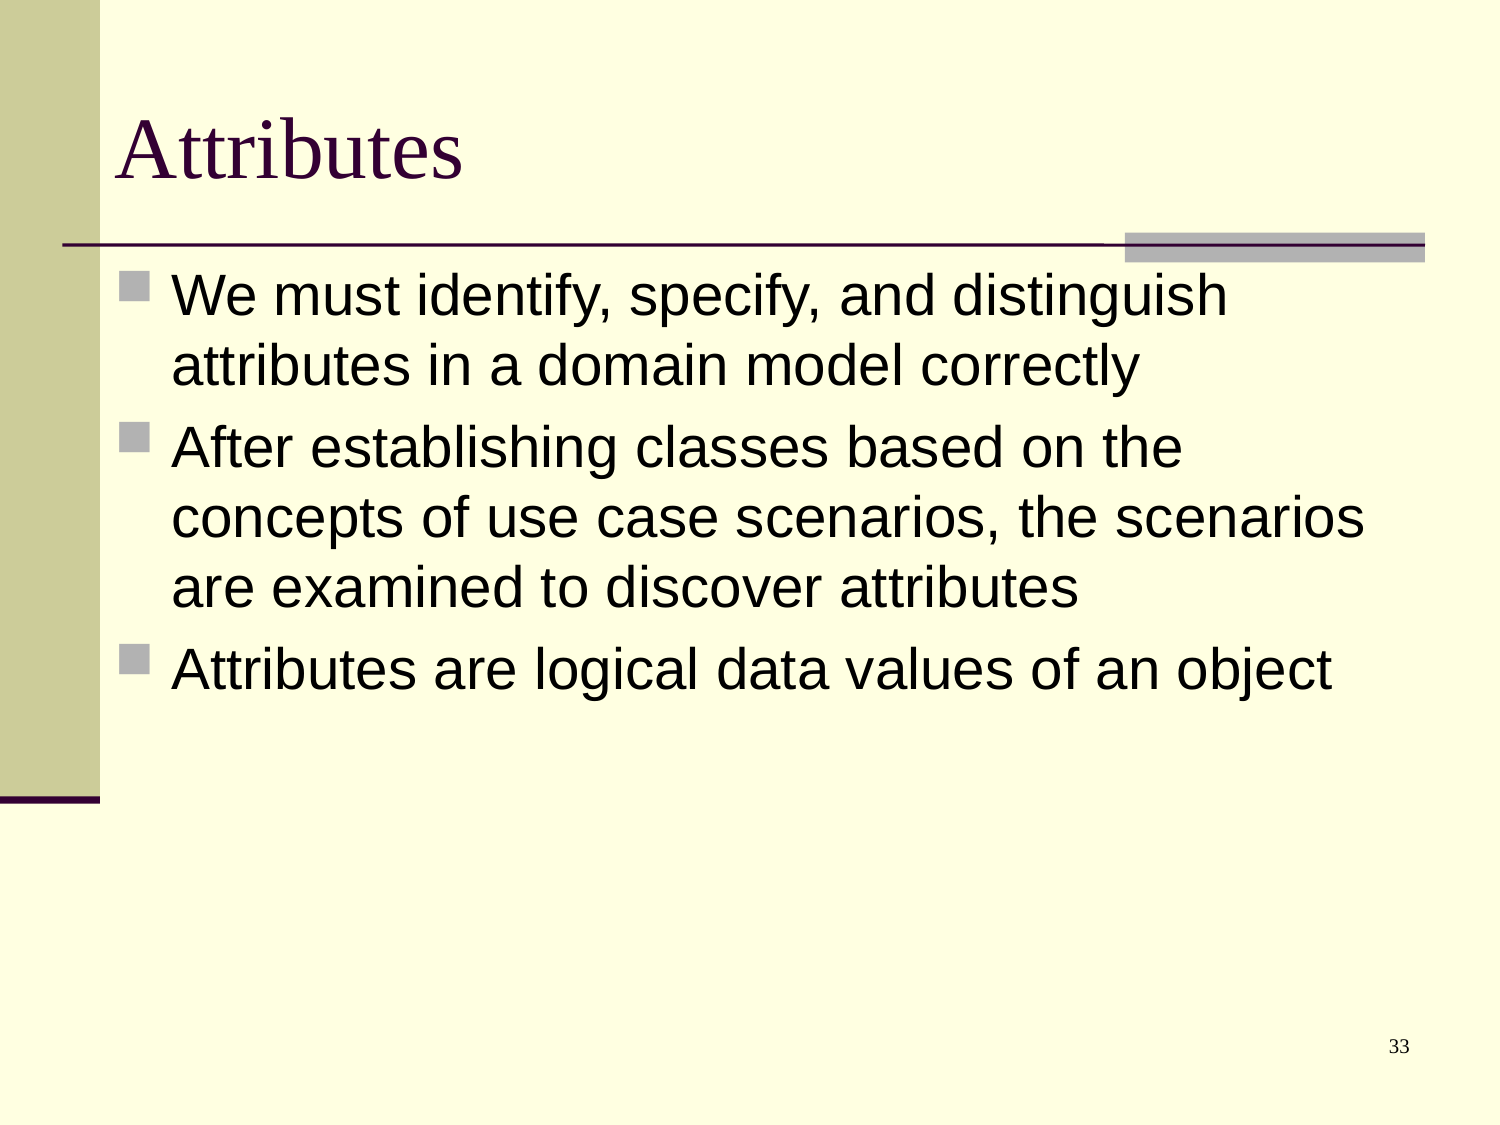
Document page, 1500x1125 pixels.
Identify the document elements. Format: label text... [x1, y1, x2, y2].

title Attributes [99, 49, 1376, 238]
list We must identify, specify, and distinguish attributes in a domain model correctly After establishing classes based on the concepts of use case scenarios, the scenarios are examined to discover attributes Attributes are logical data values of an object [99, 249, 1447, 663]
slide_number 33 [1112, 1024, 1426, 1101]
